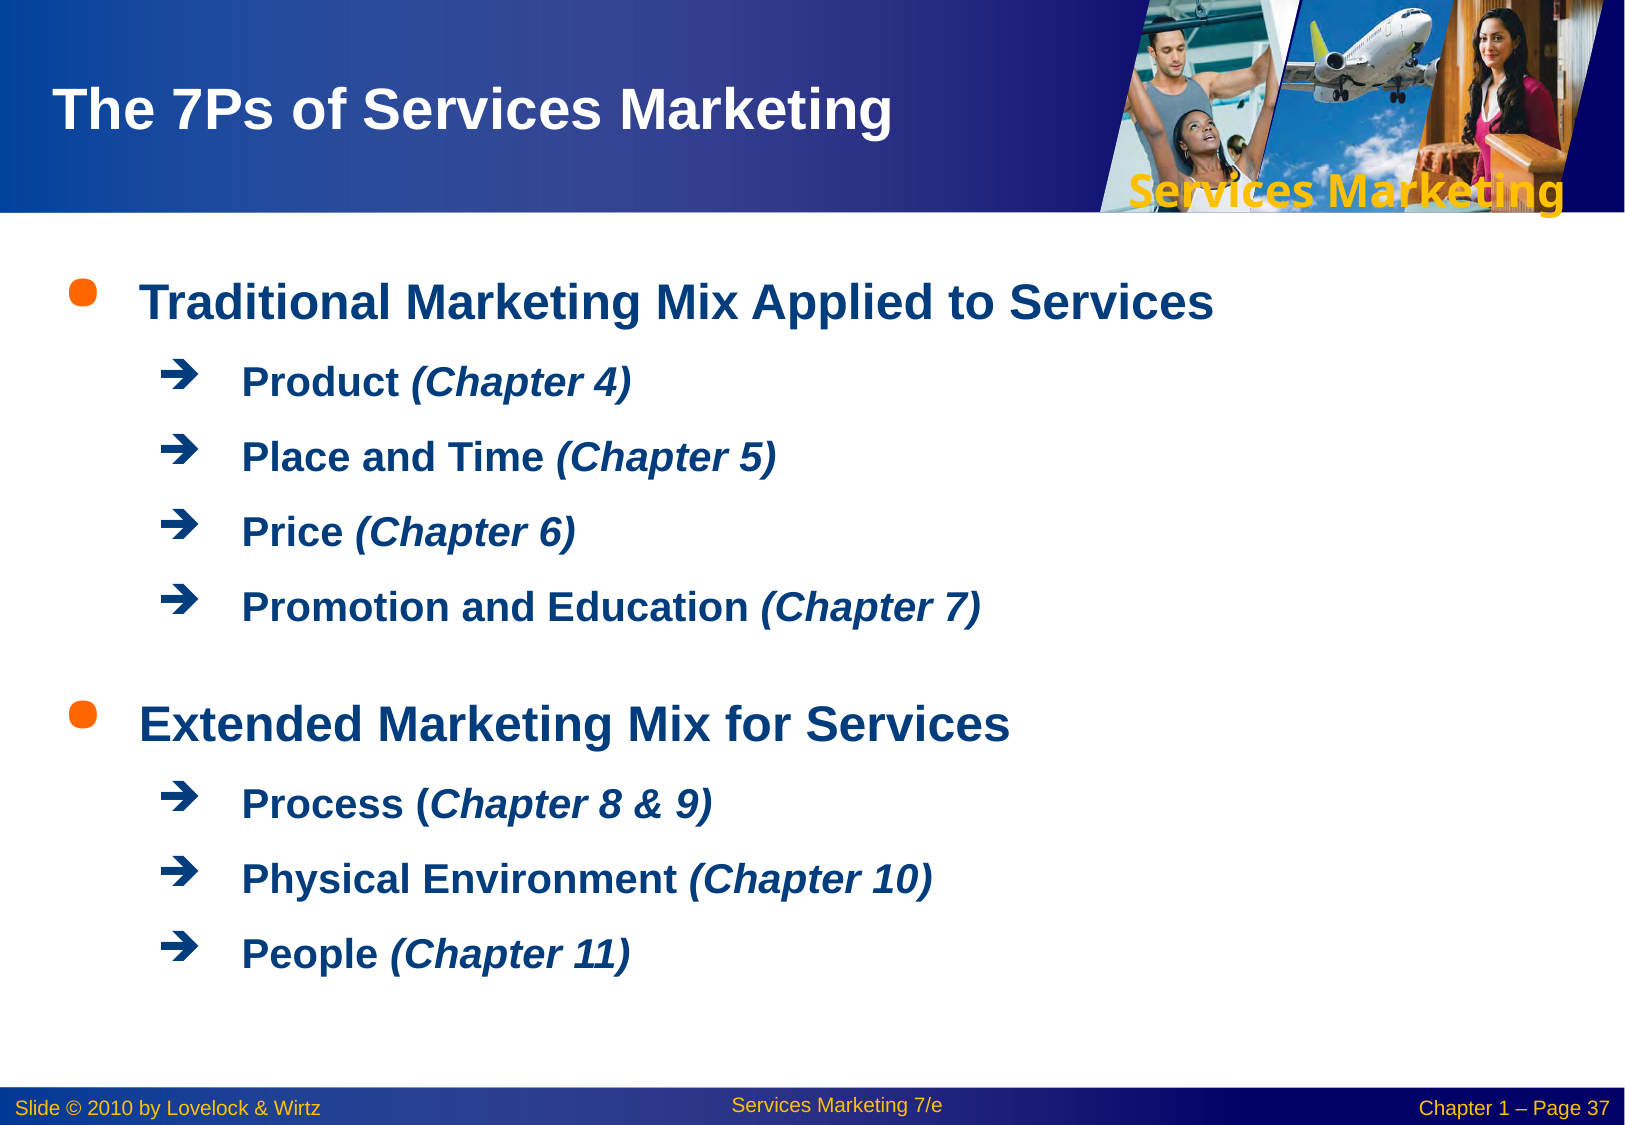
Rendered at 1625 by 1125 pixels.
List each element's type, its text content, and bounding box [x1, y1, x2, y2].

picture [1100, 0, 1604, 213]
title The 7Ps of Services Marketing [36, 37, 1088, 176]
list Traditional Marketing Mix Applied to Services Product (Chapter 4) Place and Time (Chapter 5) Price (Chapter 6) Promotion and Education (Chapter 7) Extended Marketing Mix for Services Process (Chapter 8 & 9) Physical Environment (Chapter 10) People (Chapter 11) [49, 261, 1588, 1051]
picture [1162, 186, 1172, 192]
picture [1546, 187, 1556, 202]
